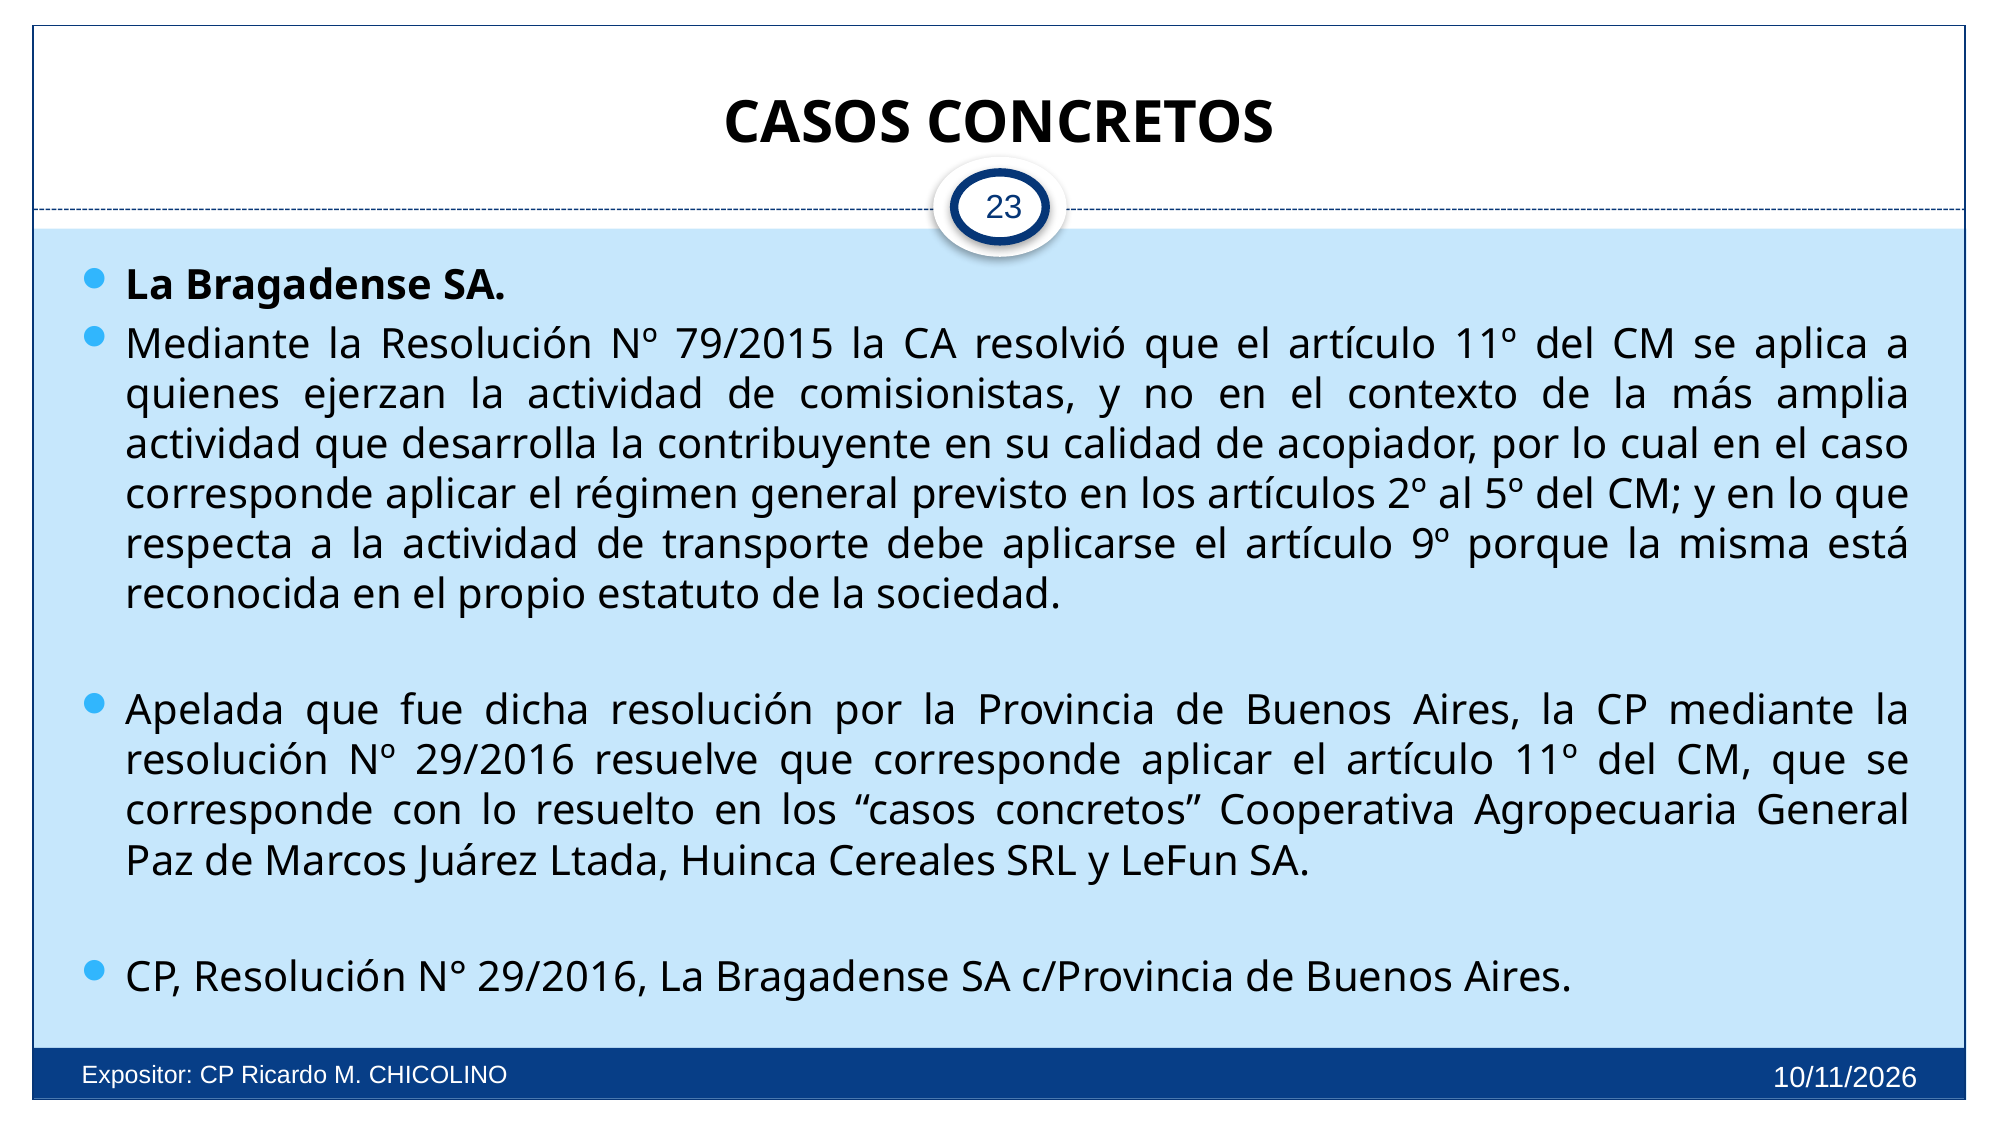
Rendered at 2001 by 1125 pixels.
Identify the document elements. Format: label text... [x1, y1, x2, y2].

footer Expositor: CP Ricardo M. CHICOLINO [66, 1051, 850, 1112]
title CASOS CONCRETOS [65, 37, 1933, 162]
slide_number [1266, 1050, 1933, 1111]
list La Bragadense SA. Mediante la Resolución Nº 79/2015 la CA resolvió que el artículo 11º del CM se aplica a quienes ejerzan la actividad de comisionistas, y no en el contexto de la más amplia actividad que desarrolla la contribuyente en su calidad de acopiador, por lo cual en el caso corresponde aplicar el régimen general previsto en los artículos 2º al 5º del CM; y en lo que respecta a la actividad de transporte debe aplicarse el artículo 9º porque la misma está reconocida en el propio estatuto de la sociedad. Apelada que fue dicha resolución por la Provincia de Buenos Aires, la CP mediante la resolución Nº 29/2016 resuelve que corresponde aplicar el artículo 11º del CM, que se corresponde con lo resuelto en los “casos concretos” Cooperativa Agropecuaria General Paz de Marcos Juárez Ltada, Huinca Cereales SRL y LeFun SA. CP, Resolución N° 29/2016, La Bragadense SA c/Provincia de Buenos Aires. [66, 250, 1926, 1001]
slide_number 23 [954, 168, 1055, 241]
